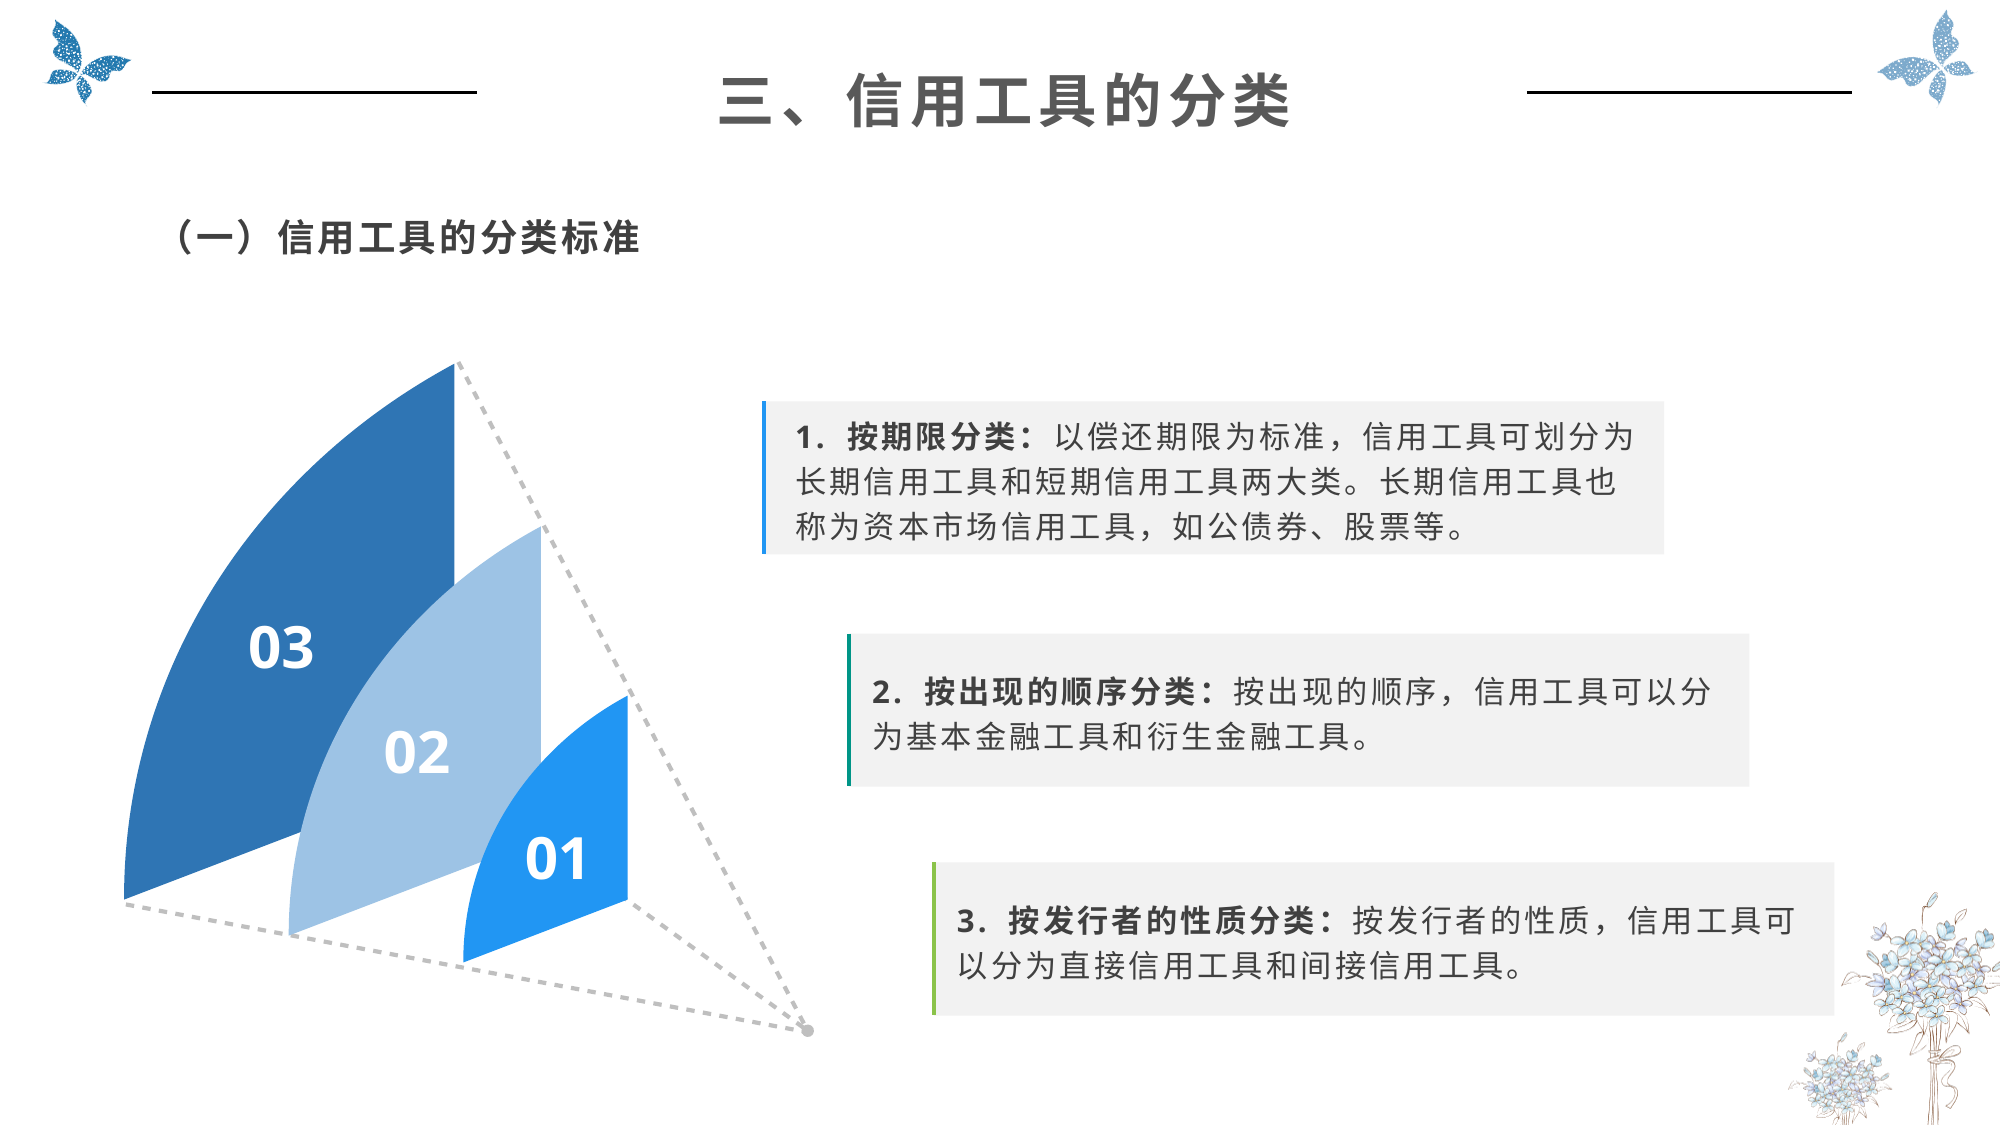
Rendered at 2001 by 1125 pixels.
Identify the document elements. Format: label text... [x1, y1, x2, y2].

text_box 1. 按期限分类：以偿还期限为标准，信用工具可划分为长期信用工具和短期信用工具两大类。长期信用工具也称为资本市场信用工具，如公债券、股票等。 [809, 409, 1663, 546]
text_box （一）信用工具的分类标准 [143, 185, 1857, 266]
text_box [151, 55, 1852, 142]
text_box 2. 按出现的顺序分类：按出现的顺序，信用工具可以分为基本金融工具和衍生金融工具。 [857, 641, 1740, 778]
picture [1788, 892, 2000, 1125]
text_box [809, 400, 1665, 555]
text_box 3. 按发行者的性质分类：按发行者的性质，信用工具可以分为直接信用工具和间接信用工具。 [942, 870, 1825, 1007]
text_box [933, 861, 1835, 1017]
text_box [848, 633, 1750, 788]
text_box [123, 361, 809, 1033]
